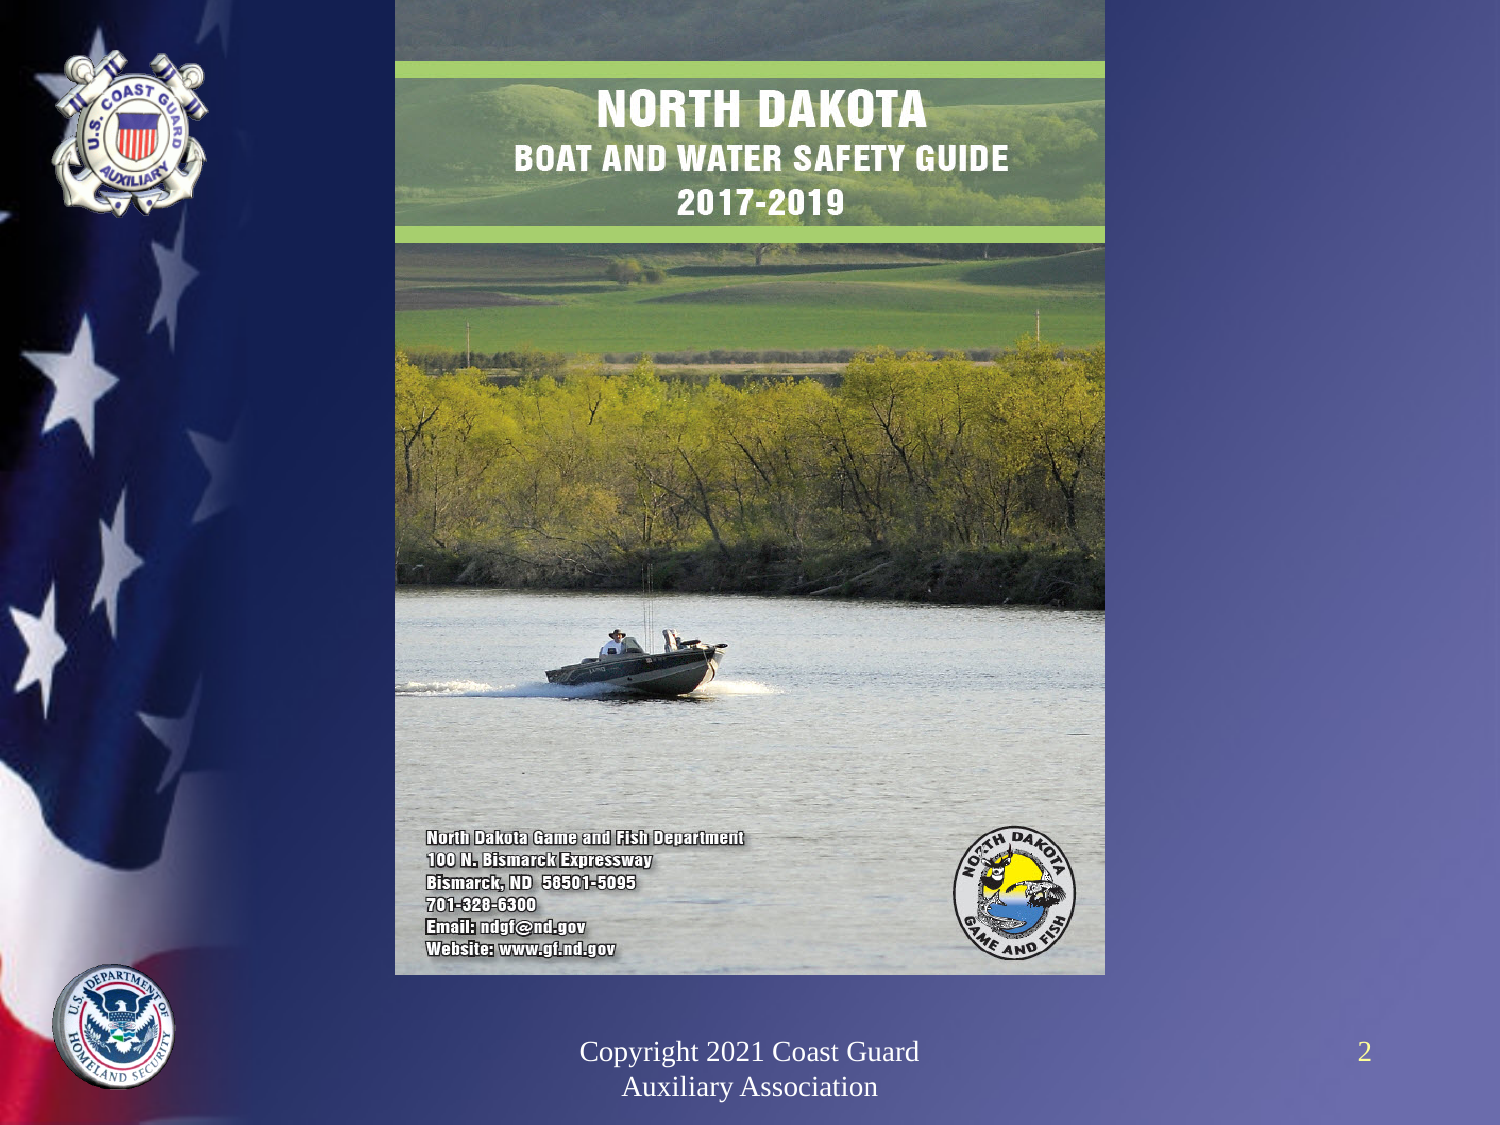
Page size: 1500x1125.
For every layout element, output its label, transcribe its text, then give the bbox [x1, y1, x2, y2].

slide_number 2 [1074, 1025, 1388, 1100]
footer Copyright 2021 Coast Guard Auxiliary Association [512, 1025, 988, 1100]
picture [0, 0, 1500, 1125]
